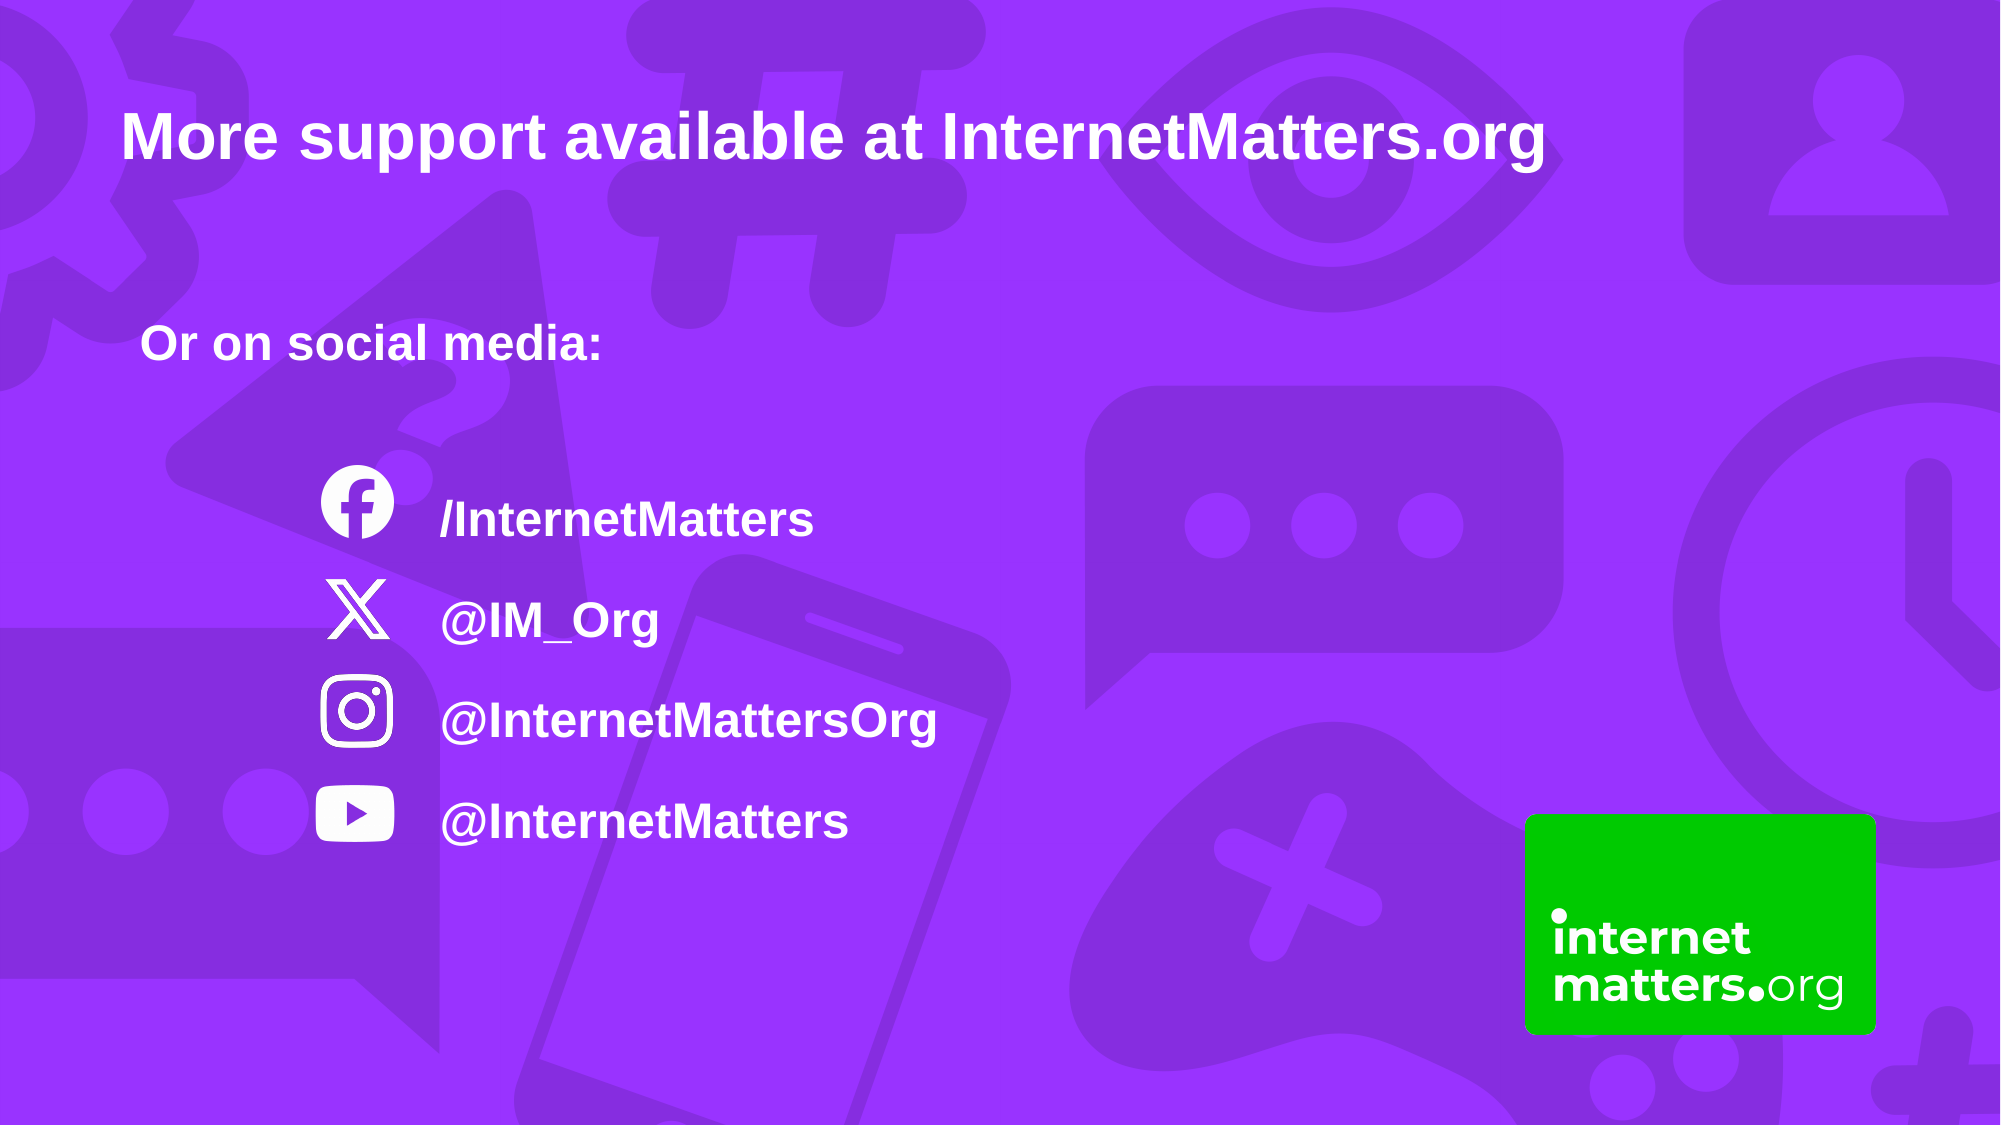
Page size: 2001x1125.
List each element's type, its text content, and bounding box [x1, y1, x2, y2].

picture [0, 0, 2001, 1125]
title More support available at InternetMatters.org [105, 23, 1831, 252]
list Or on social media: /InternetMatters @IM_Org @InternetMattersOrg @InternetMatters [124, 310, 1225, 937]
